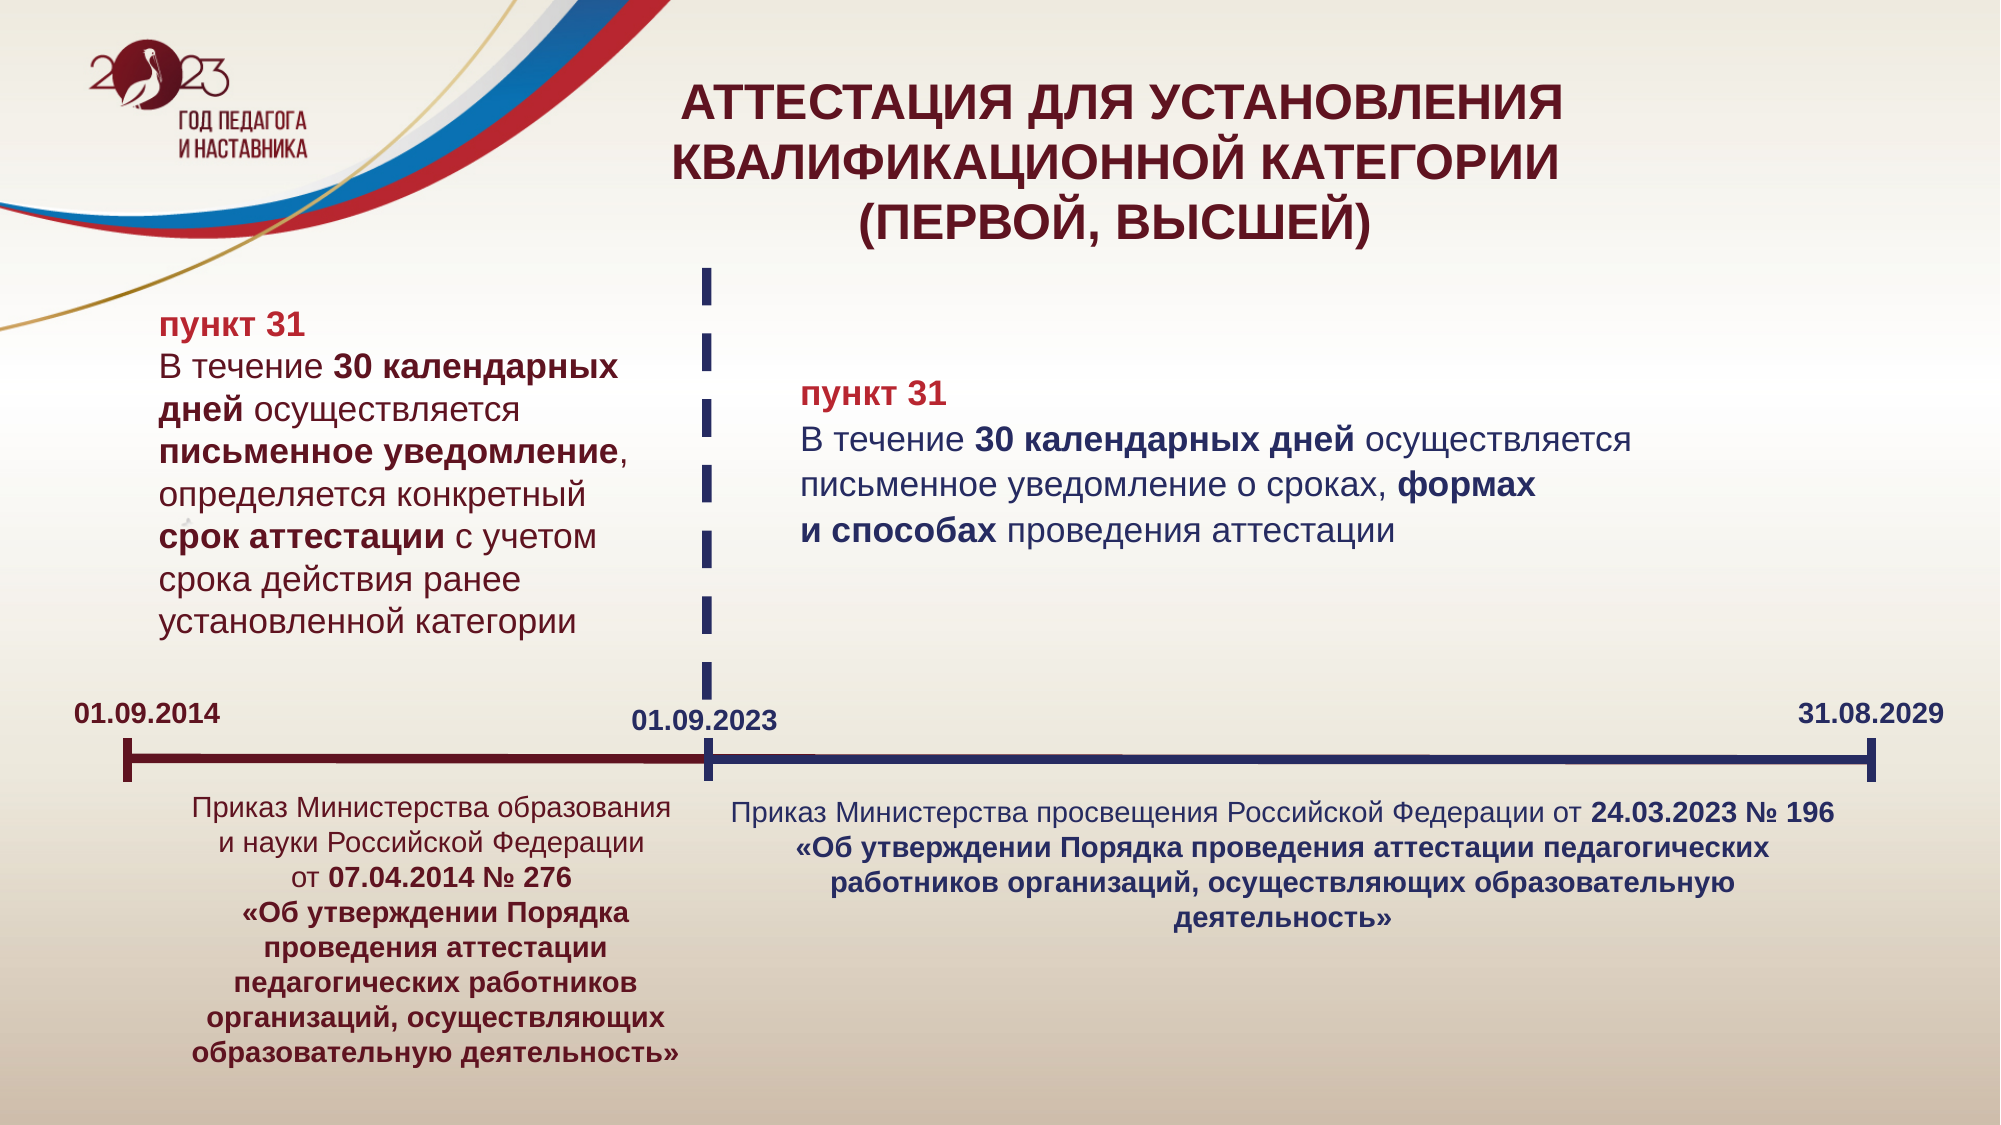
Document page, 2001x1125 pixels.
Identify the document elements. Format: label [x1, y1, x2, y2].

picture [0, 0, 2000, 1125]
text_box [58, 687, 1960, 782]
